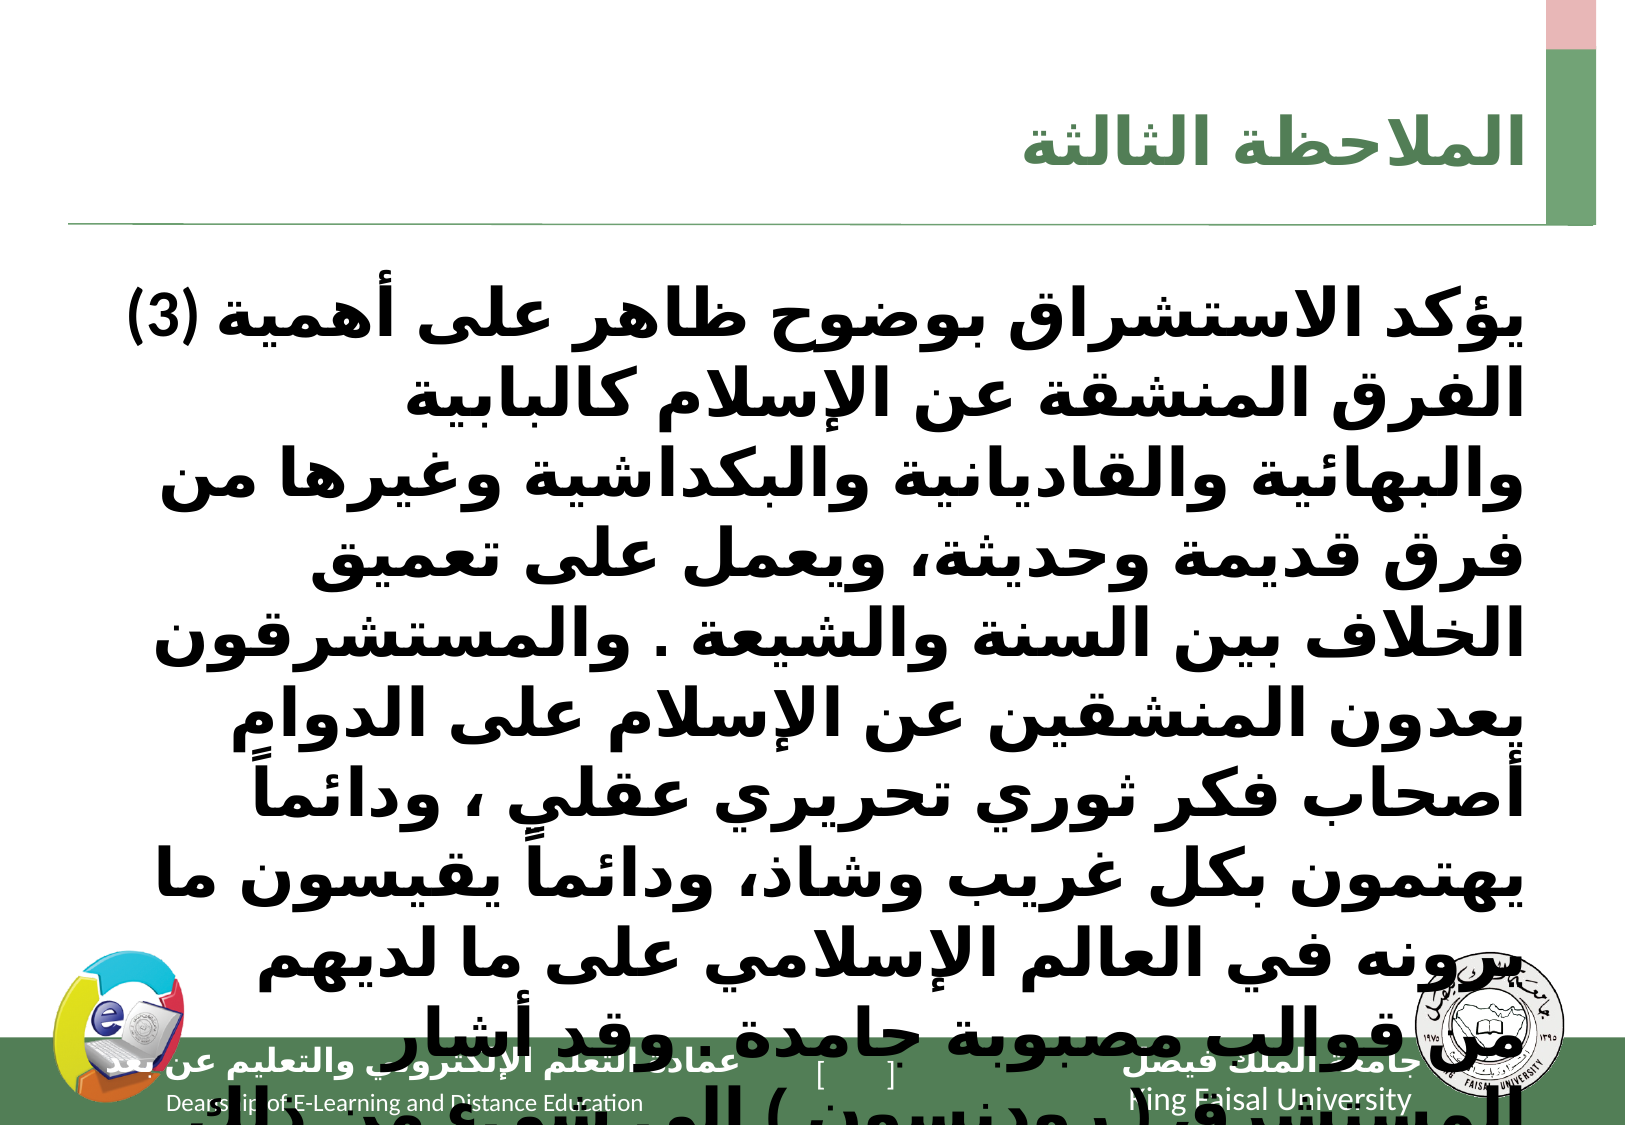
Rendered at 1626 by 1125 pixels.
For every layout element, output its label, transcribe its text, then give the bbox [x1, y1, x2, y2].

list (3) يؤكد الاستشراق بوضوح ظاهر على أهمية الفرق المنشقة عن الإسلام كالبابية والبهائية والقاديانية والبكداشية وغيرها من فرق قديمة وحديثة، ويعمل على تعميق الخلاف بين السنة والشيعة . والمستشرقون يعدون المنشقين عن الإسلام على الدوام أصحاب فكر ثوري تحريري عقلي ، ودائماً يهتمون بكل غريب وشاذ، ودائماً يقيسون ما يرونه في العالم الإسلامي على ما لديهم من قوالب مصبوبة جامدة . وقد أشار المستشرق ( رودنسون ) إلى شيء من ذلك حين قال: ( ولم ير المستشرقون في الشرق إلا ما كانوا يريدون رؤيته، فاهتموا كثيراً بالأشياء الصغيرة والغريبة، ولم يكونوا يريدون أن يتطور الشرق ليبلغ المرحلة التي بلغتها أوروبا، ومن ثم كانوا يكرهون النهضة فيه ). [80, 262, 1544, 1006]
picture [170, 1097, 178, 1104]
title الملاحظة الثالثة [80, 44, 1544, 233]
picture [50, 949, 188, 1104]
picture [1412, 949, 1567, 1100]
